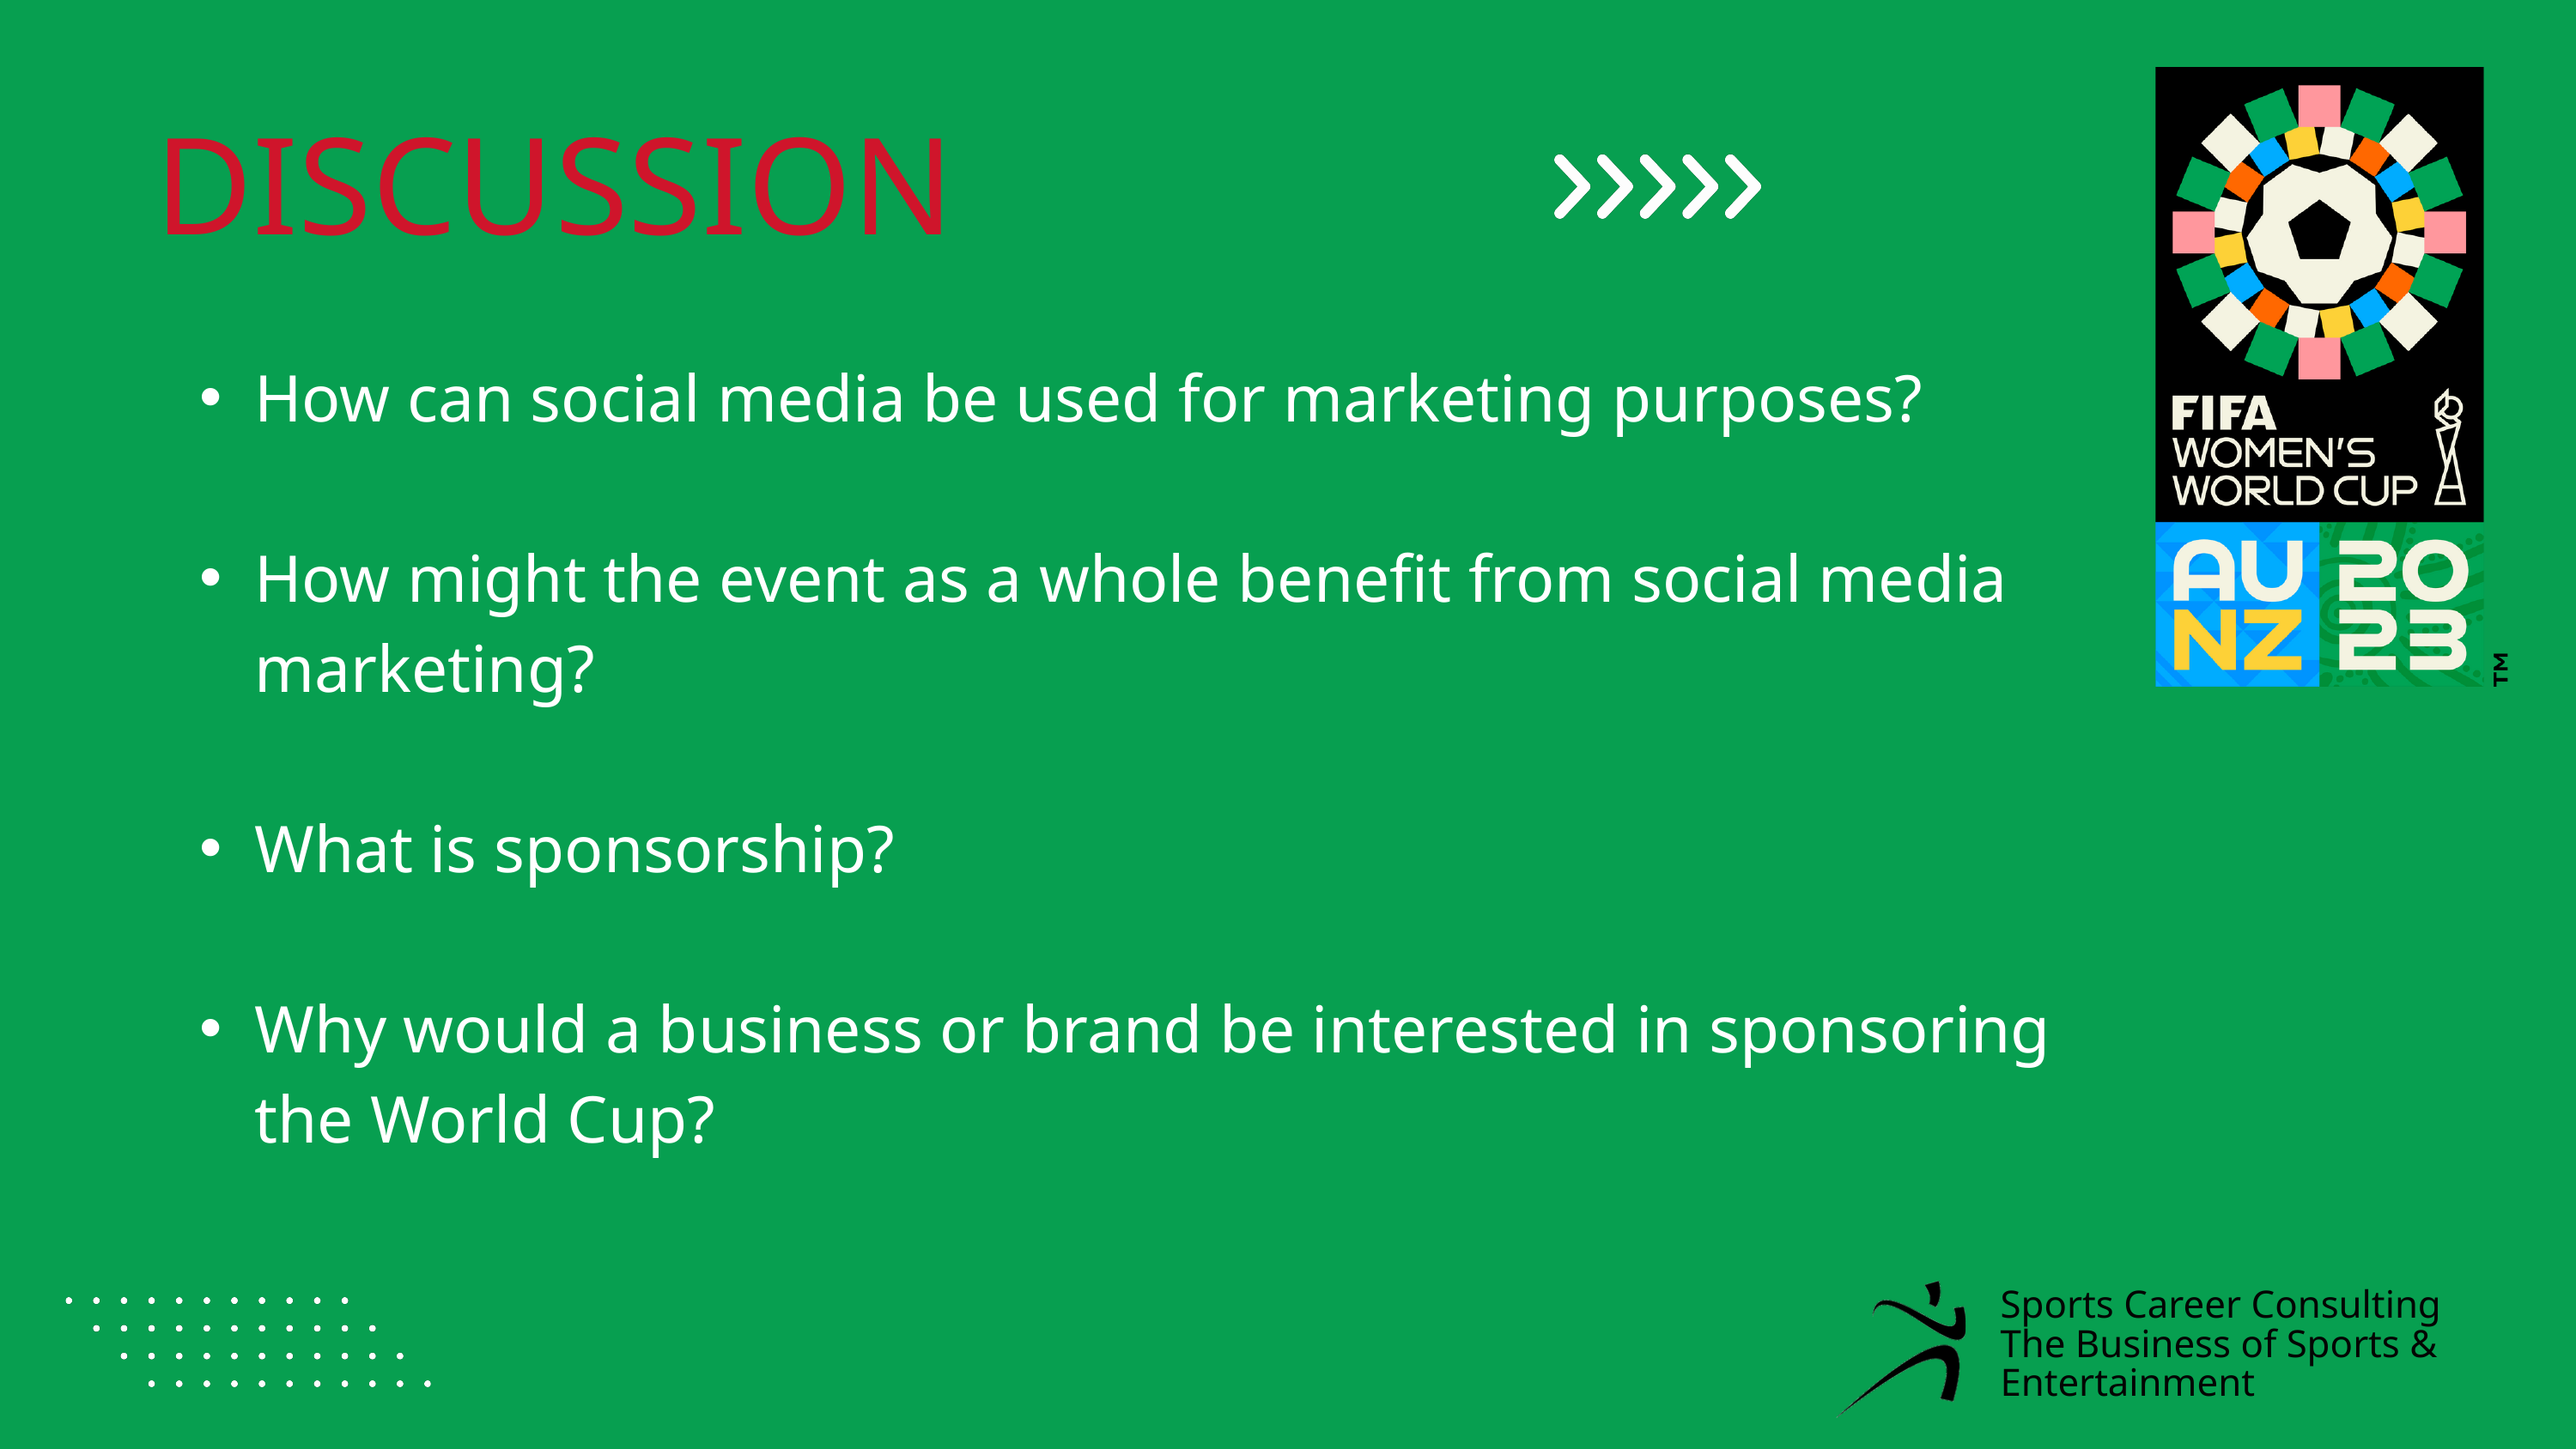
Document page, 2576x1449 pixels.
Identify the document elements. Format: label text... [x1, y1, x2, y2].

text_box [2129, 67, 2508, 687]
text_box How can social media be used for marketing purposes? How might the event as a whole benefit from social media marketing? What is sponsorship? Why would a business or brand be interested in sponsoring the World Cup? [144, 344, 2073, 1156]
text_box Sports Career Consulting The Business of Sports & Entertainment [2000, 1286, 2508, 1404]
text_box DISCUSSION [155, 114, 1152, 263]
text_box [1553, 154, 1762, 219]
text_box [65, 1297, 431, 1387]
text_box [1836, 1281, 1966, 1418]
